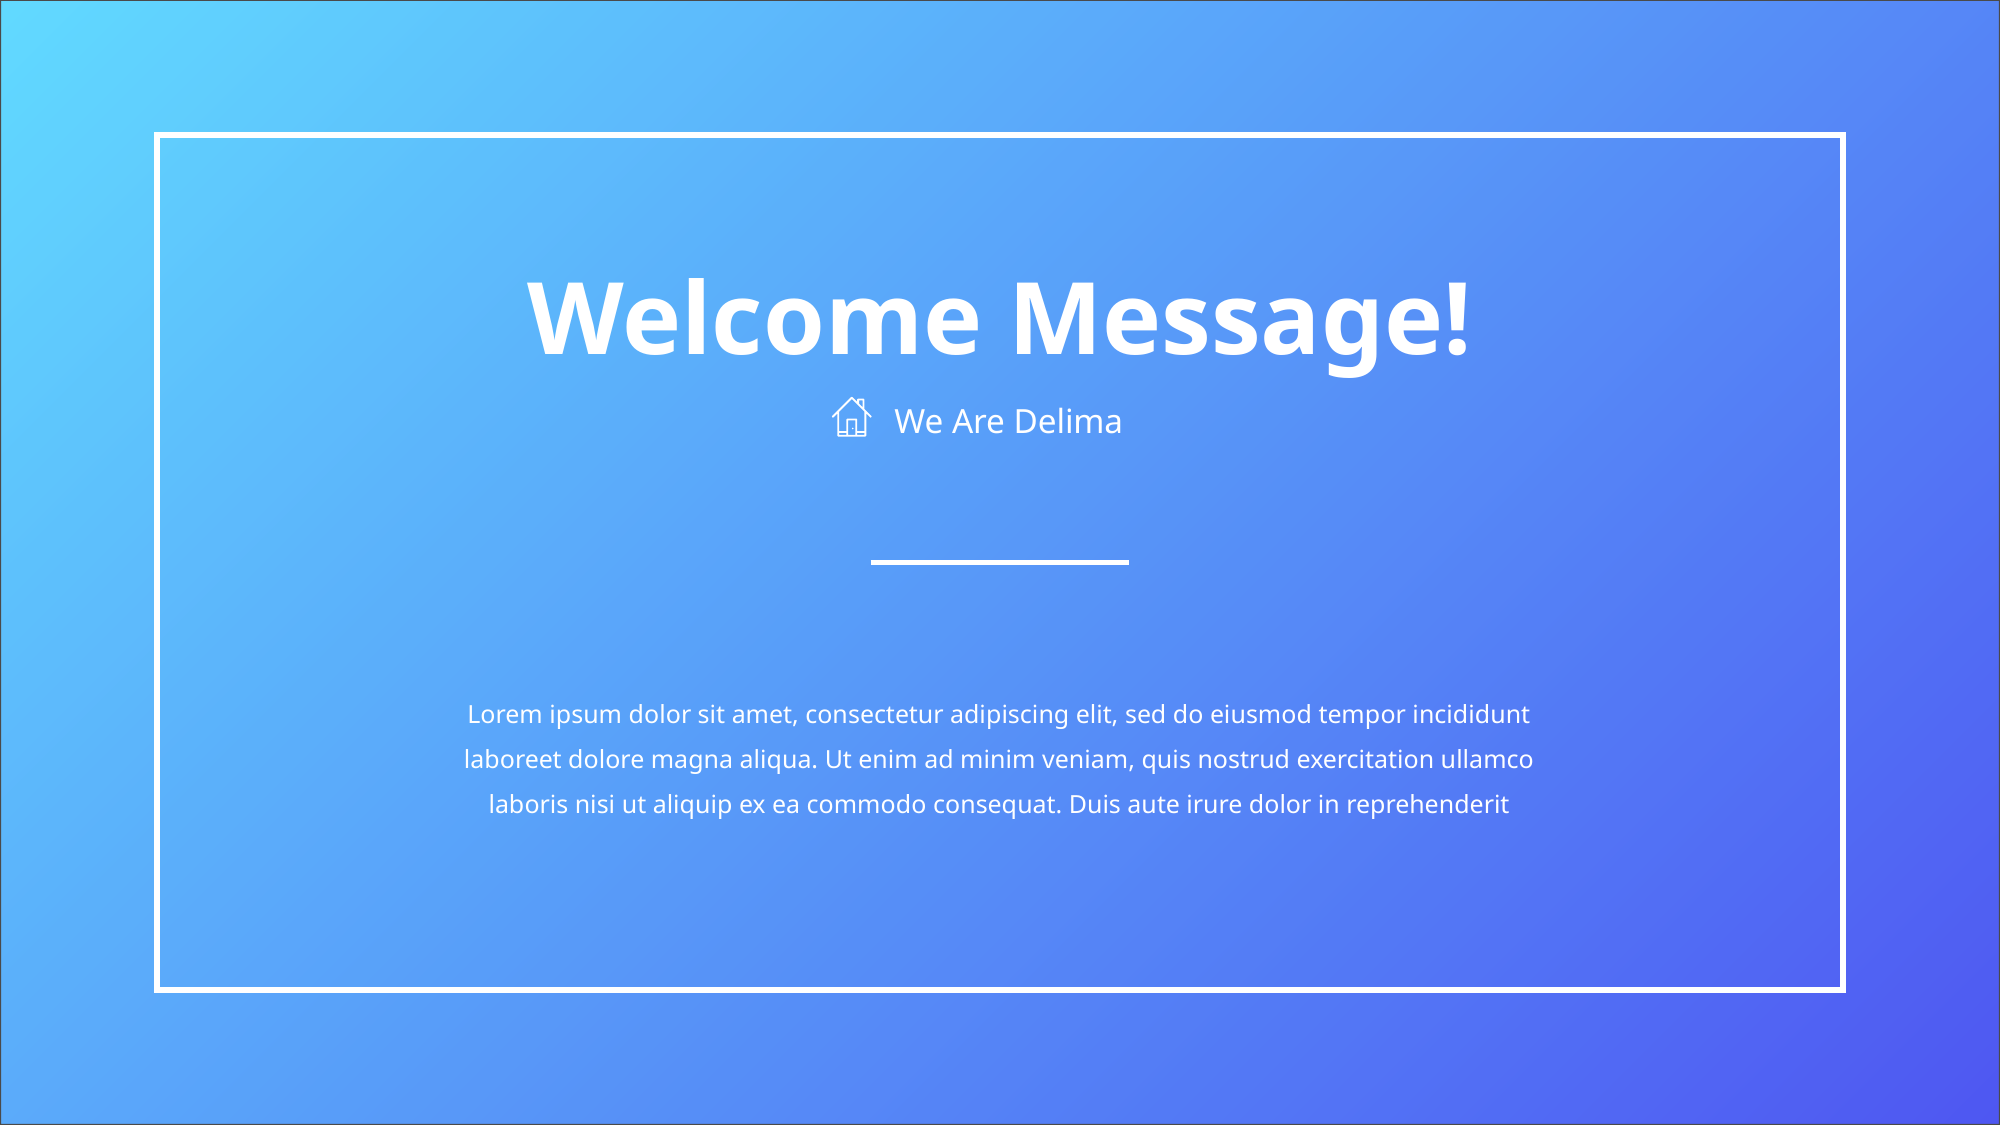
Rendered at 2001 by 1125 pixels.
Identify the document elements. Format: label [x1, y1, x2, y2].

text_box [425, 247, 1575, 449]
picture [0, 0, 2000, 1125]
